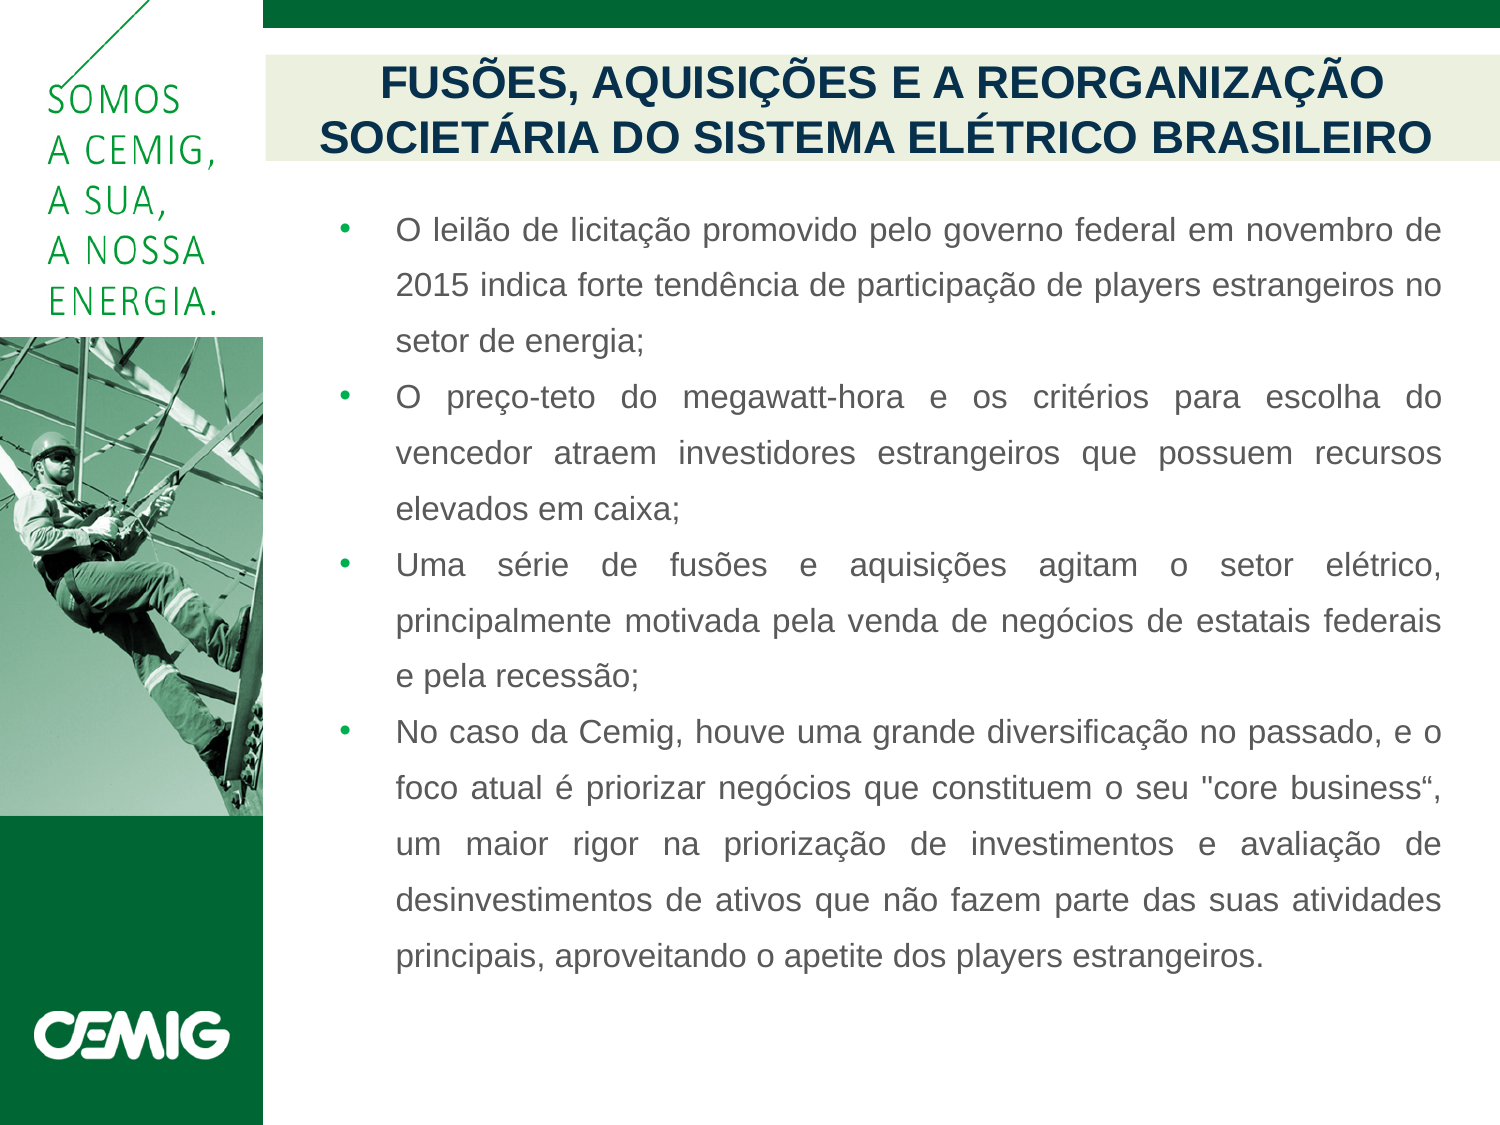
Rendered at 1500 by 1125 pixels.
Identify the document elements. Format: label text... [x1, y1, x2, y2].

text_box O leilão de licitação promovido pelo governo federal em novembro de 2015 indica forte tendência de participação de players estrangeiros no setor de energia; O preço-teto do megawatt-hora e os critérios para escolha do vencedor atraem investidores estrangeiros que possuem recursos elevados em caixa; Uma série de fusões e aquisições agitam o setor elétrico, principalmente motivada pela venda de negócios de estatais federais e pela recessão; No caso da Cemig, houve uma grande diversificação no passado, e o foco atual é priorizar negócios que constituem o seu "core business“, um maior rigor na priorização de investimentos e avaliação de desinvestimentos de ativos que não fazem parte das suas atividades principais, aproveitando o apetite dos players estrangeiros. [324, 184, 1459, 1038]
title FUSÕES, AQUISIÇÕES E A REORGANIZAÇÃO SOCIETÁRIA DO SISTEMA ELÉTRICO BRASILEIRO [265, 54, 1500, 161]
picture [0, 0, 1500, 1125]
